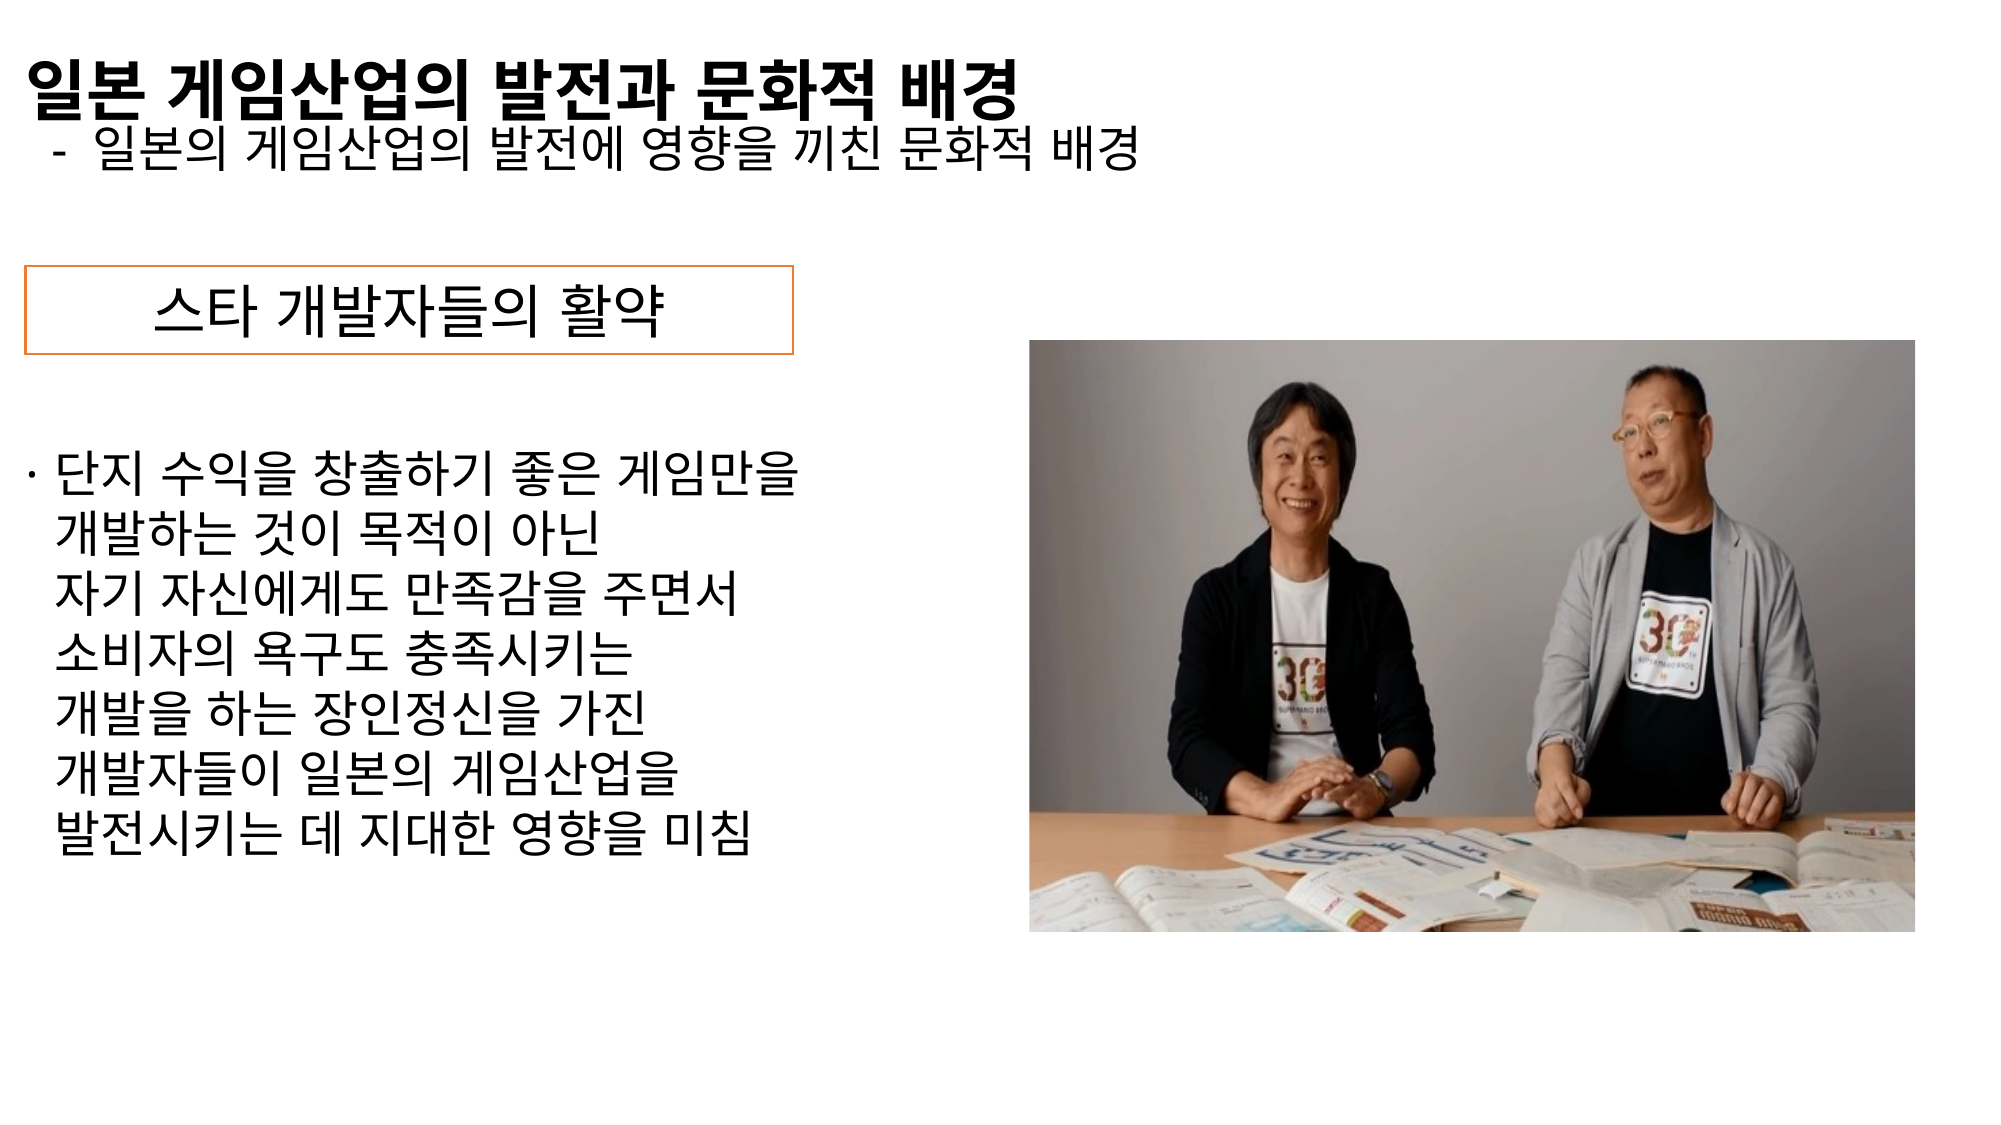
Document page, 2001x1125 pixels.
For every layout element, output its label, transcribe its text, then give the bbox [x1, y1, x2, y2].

text_box 스타 개발자들의 활약 [24, 265, 794, 355]
text_box [1028, 340, 1916, 933]
text_box · [24, 442, 56, 532]
text_box - 일본의 게임산업의 발전에 영향을 끼친 문화적 배경 [24, 117, 1975, 178]
text_box 일본 게임산업의 발전과 문화적 배경 [24, 28, 1975, 117]
text_box 단지 수익을 창출하기 좋은 게임만을 개발하는 것이 목적이 아닌 자기 자신에게도 만족감을 주면서 소비자의 욕구도 충족시키는 개발을 하는 장인정신을 가진 개발자들이 일본의 게임산업을 발전시키는 데 지대한 영향을 미침 [54, 442, 1001, 872]
